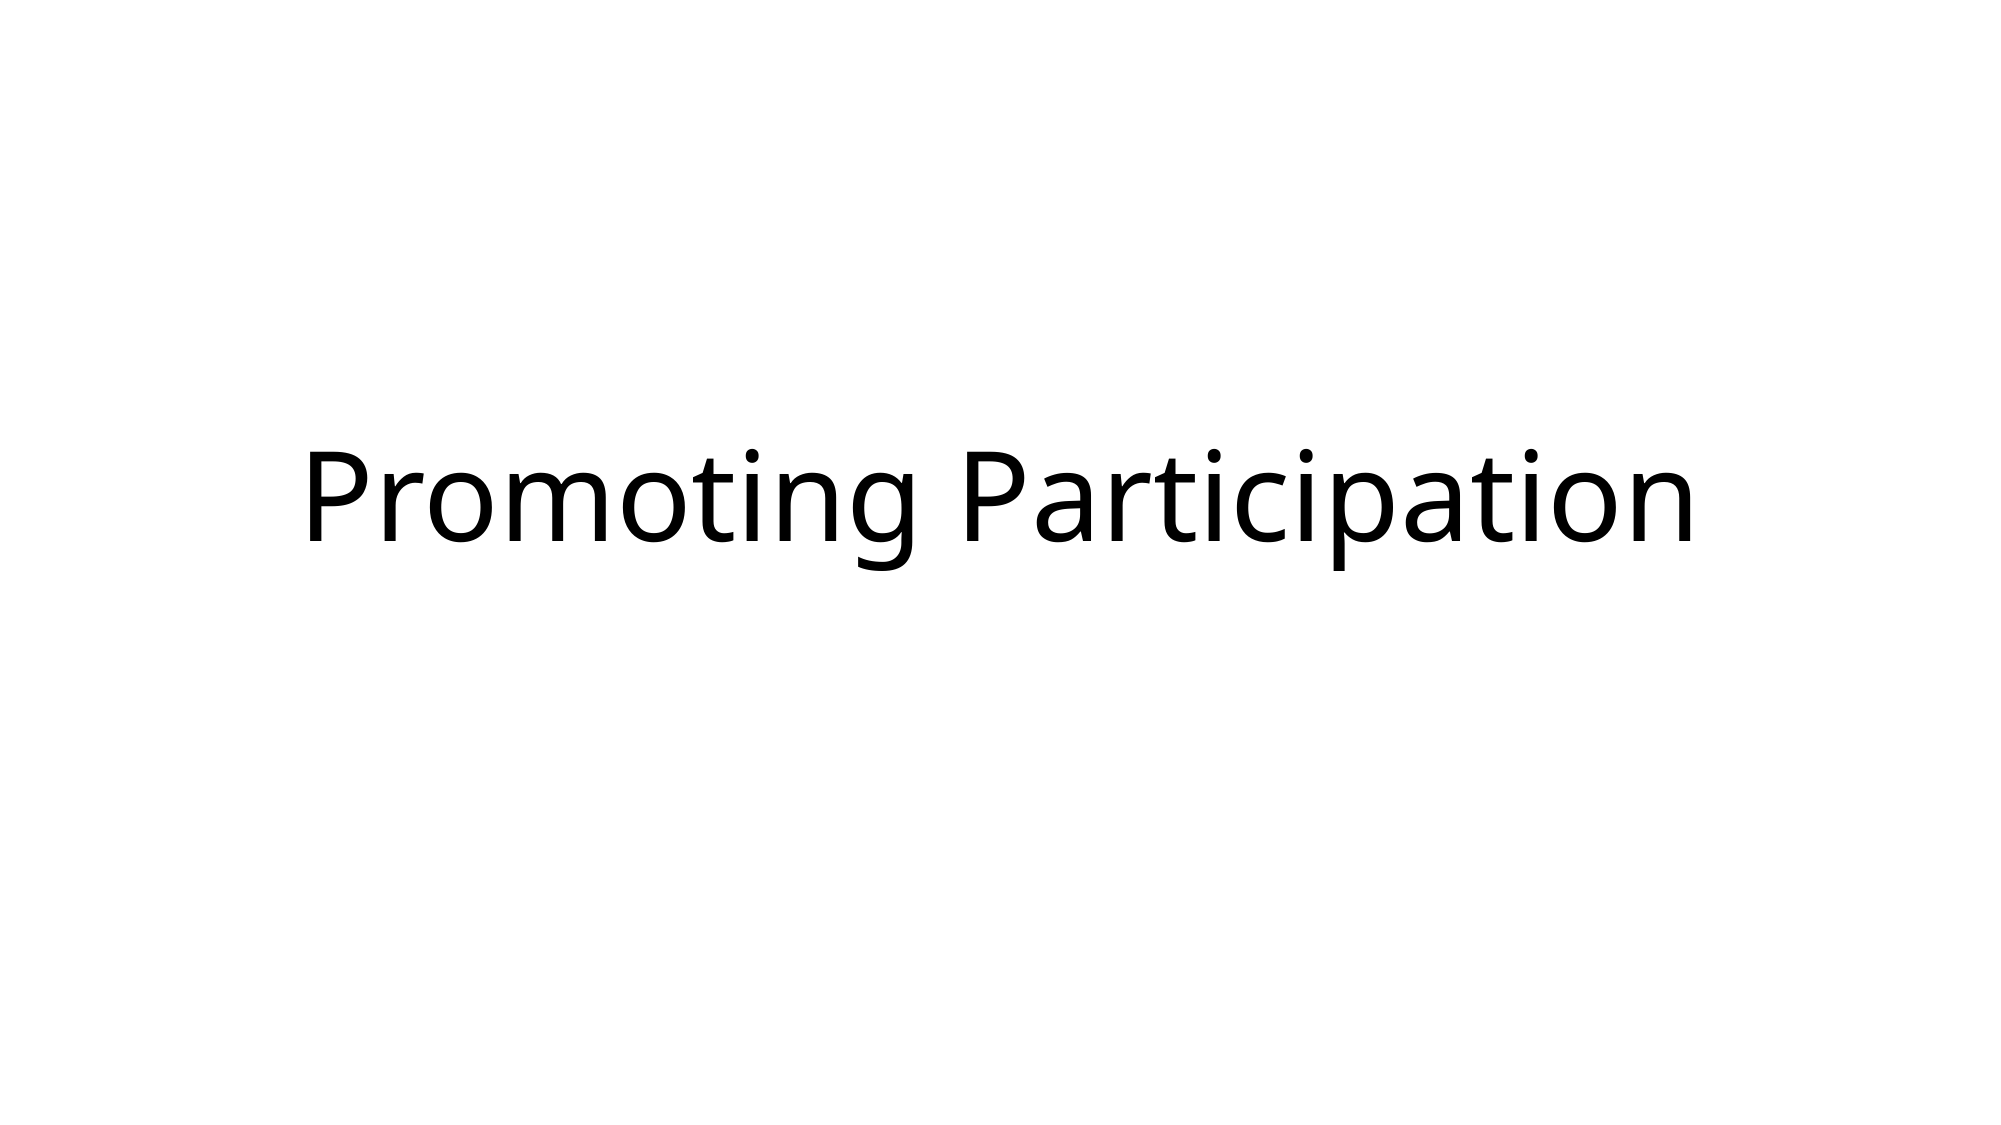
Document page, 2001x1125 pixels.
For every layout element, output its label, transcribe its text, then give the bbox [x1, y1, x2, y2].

title Promoting Participation [249, 184, 1750, 576]
